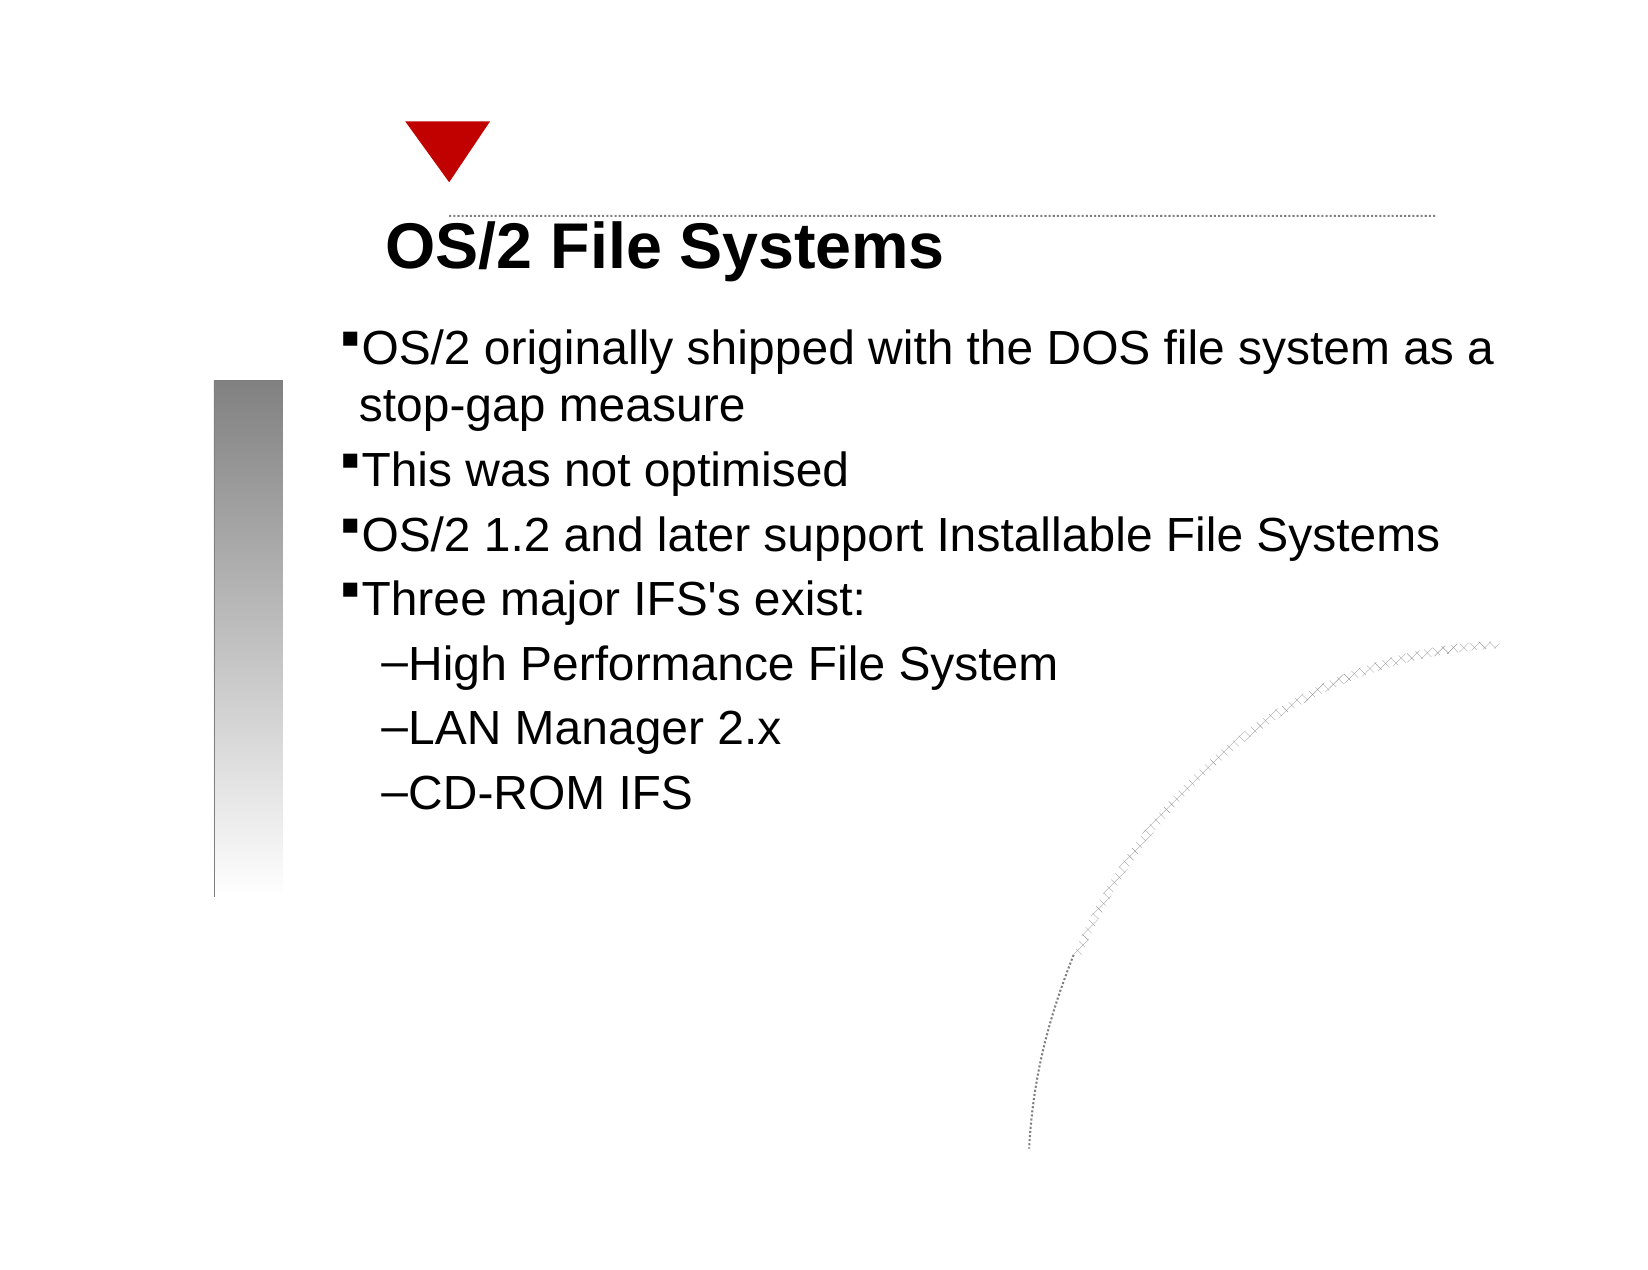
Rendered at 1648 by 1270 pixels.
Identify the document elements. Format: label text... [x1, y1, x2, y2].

text_box OS/2 originally shipped with the DOS file system as a stop-gap measure This was not optimised OS/2 1.2 and later support Installable File Systems Three major IFS's exist: High Performance File System LAN Manager 2.x CD-ROM IFS [339, 316, 1599, 820]
text_box OS/2 File Systems [385, 203, 1538, 282]
